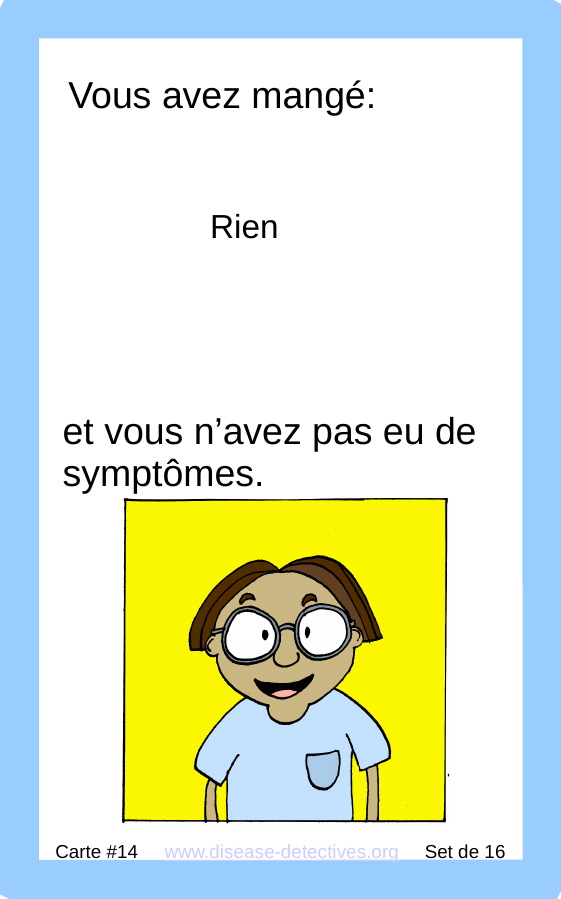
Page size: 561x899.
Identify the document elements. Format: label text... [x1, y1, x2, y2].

text_box [18, 17, 544, 881]
text_box Rien [195, 199, 391, 252]
text_box Carte #14 www.disease-detectives.org Set de 16 [35, 833, 525, 869]
picture [119, 495, 450, 826]
